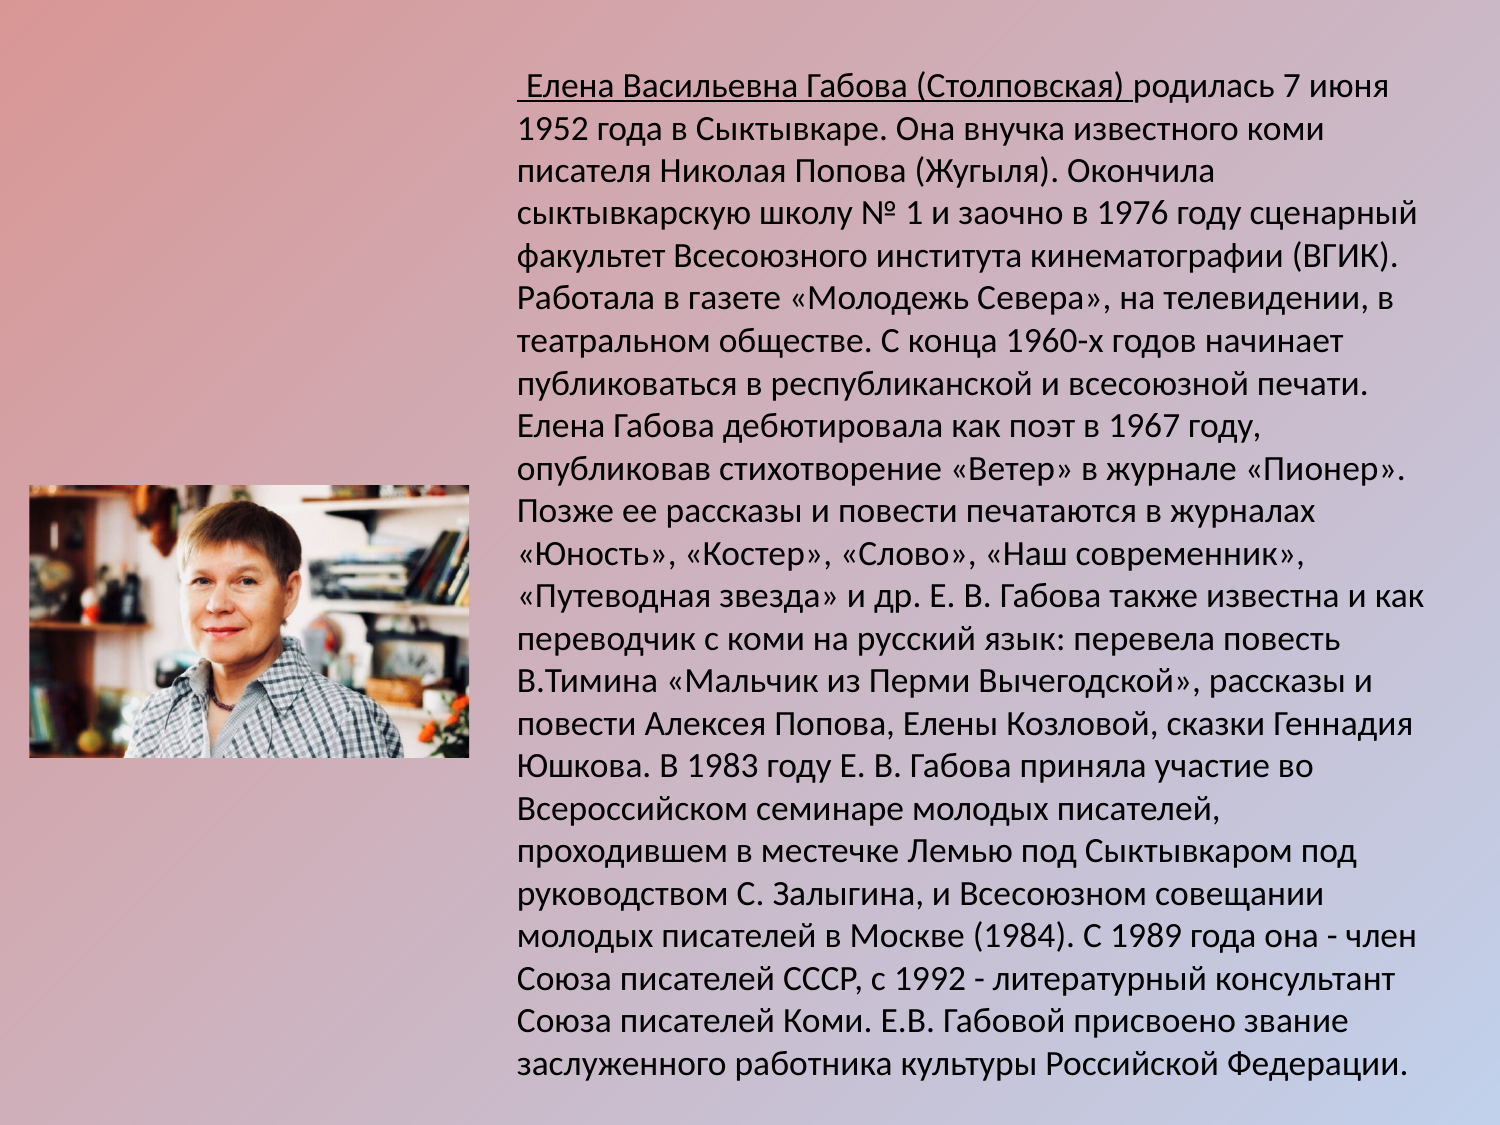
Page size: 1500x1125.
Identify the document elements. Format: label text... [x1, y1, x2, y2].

picture [29, 485, 470, 758]
list Елена Васильевна Габова (Столповская) родилась 7 июня 1952 года в Сыктывкаре. Она внучка известного коми писателя Николая Попова (Жугыля). Окончила сыктывкарскую школу № 1 и заочно в 1976 году сценарный факультет Всесоюзного института кинематографии (ВГИК). Работала в газете «Молодежь Севера», на телевидении, в театральном обществе. С конца 1960-х годов начинает публиковаться в республиканской и всесоюзной печати. Елена Габова дебютировала как поэт в 1967 году, опубликовав стихотворение «Ветер» в журнале «Пионер». Позже ее рассказы и повести печатаются в журналах «Юность», «Костер», «Слово», «Наш современник», «Путеводная звезда» и др. Е. В. Габова также известна и как переводчик с коми на русский язык: перевела повесть В.Тимина «Мальчик из Перми Вычегодской», рассказы и повести Алексея Попова, Елены Козловой, сказки Геннадия Юшкова. В 1983 году Е. В. Габова приняла участие во Всероссийском семинаре молодых писателей, проходившем в местечке Лемью под Сыктывкаром под руководством С. Залыгина, и Всесоюзном совещании молодых писателей в Москве (1984). С 1989 года она - член Союза писателей СССР, с 1992 - литературный консультант Союза писателей Коми. Е.В. Габовой присвоено звание заслуженного работника культуры Российской Федерации. [501, 54, 1447, 1094]
